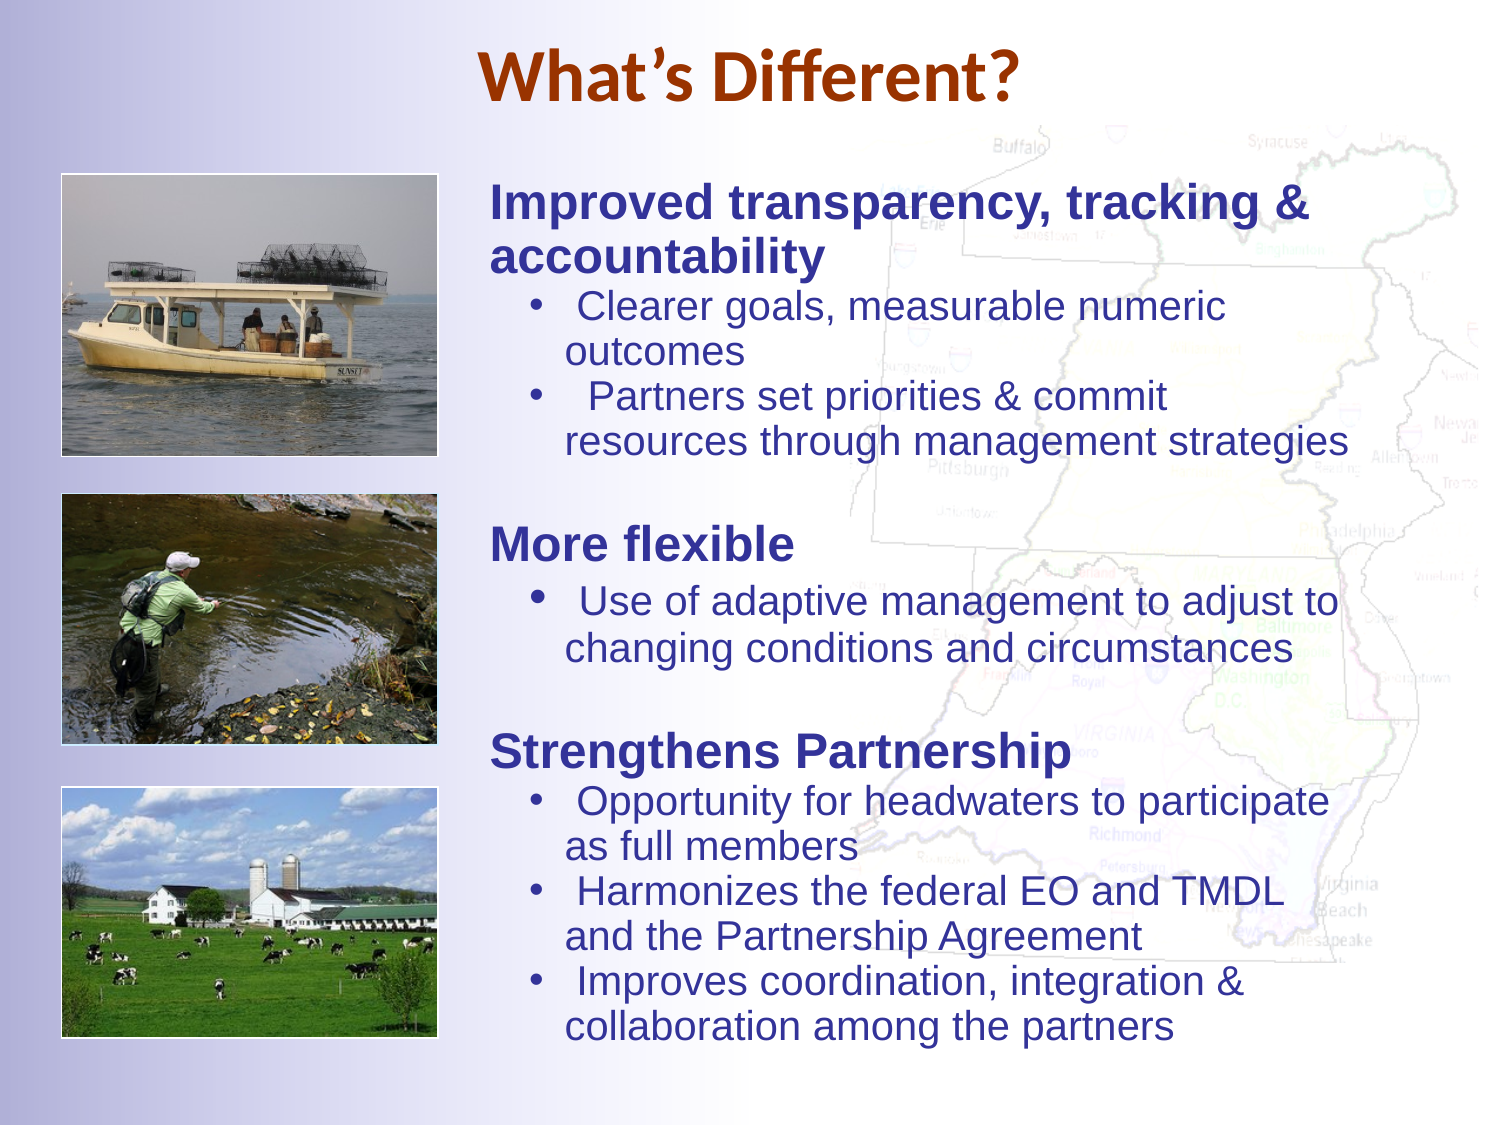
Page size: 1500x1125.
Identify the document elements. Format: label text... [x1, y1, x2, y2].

title What’s Different? [74, 0, 1426, 143]
picture [62, 174, 438, 456]
text_box Improved transparency, tracking & accountability Clearer goals, measurable numeric outcomes Partners set priorities & commit resources through management strategies More flexible Use of adaptive management to adjust to changing conditions and circumstances Strengthens Partnership Opportunity for headwaters to participate as full members Harmonizes the federal EO and TMDL and the Partnership Agreement Improves coordination, integration & collaboration among the partners [474, 169, 1375, 1057]
picture [62, 787, 438, 1038]
picture [62, 494, 438, 745]
